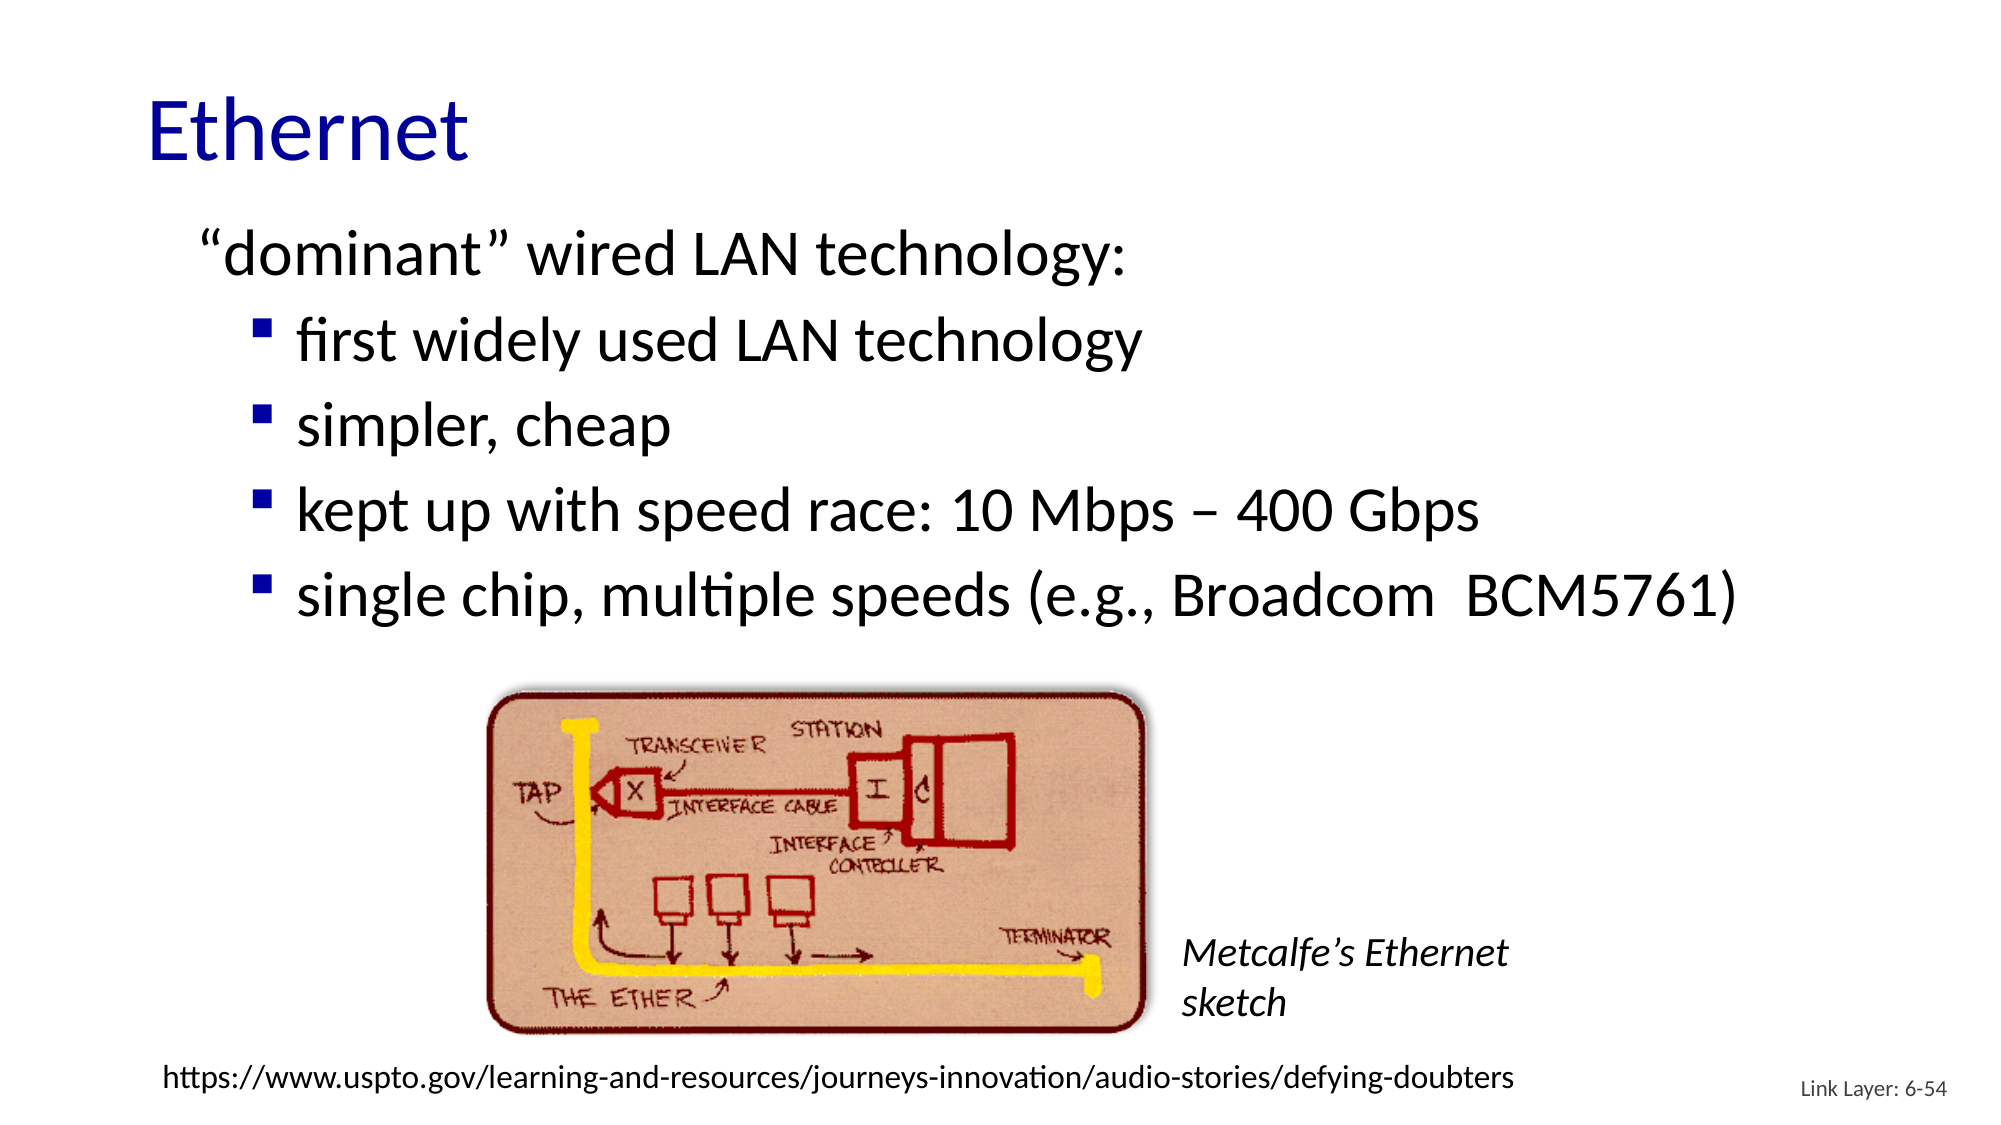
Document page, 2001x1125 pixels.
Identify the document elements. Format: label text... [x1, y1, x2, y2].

text_box “dominant” wired LAN technology: first widely used LAN technology simpler, cheap kept up with speed race: 10 Mbps – 400 Gbps single chip, multiple speeds (e.g., Broadcom BCM5761) [160, 211, 1809, 648]
picture [480, 686, 1152, 1043]
text_box https://www.uspto.gov/learning-and-resources/journeys-innovation/audio-stories/defying-doubters [147, 1047, 1532, 1103]
slide_number Link Layer: 6-54 [1512, 1056, 1963, 1117]
title Ethernet [131, 57, 1857, 205]
text_box Metcalfe’s Ethernet sketch [1166, 917, 1609, 1033]
